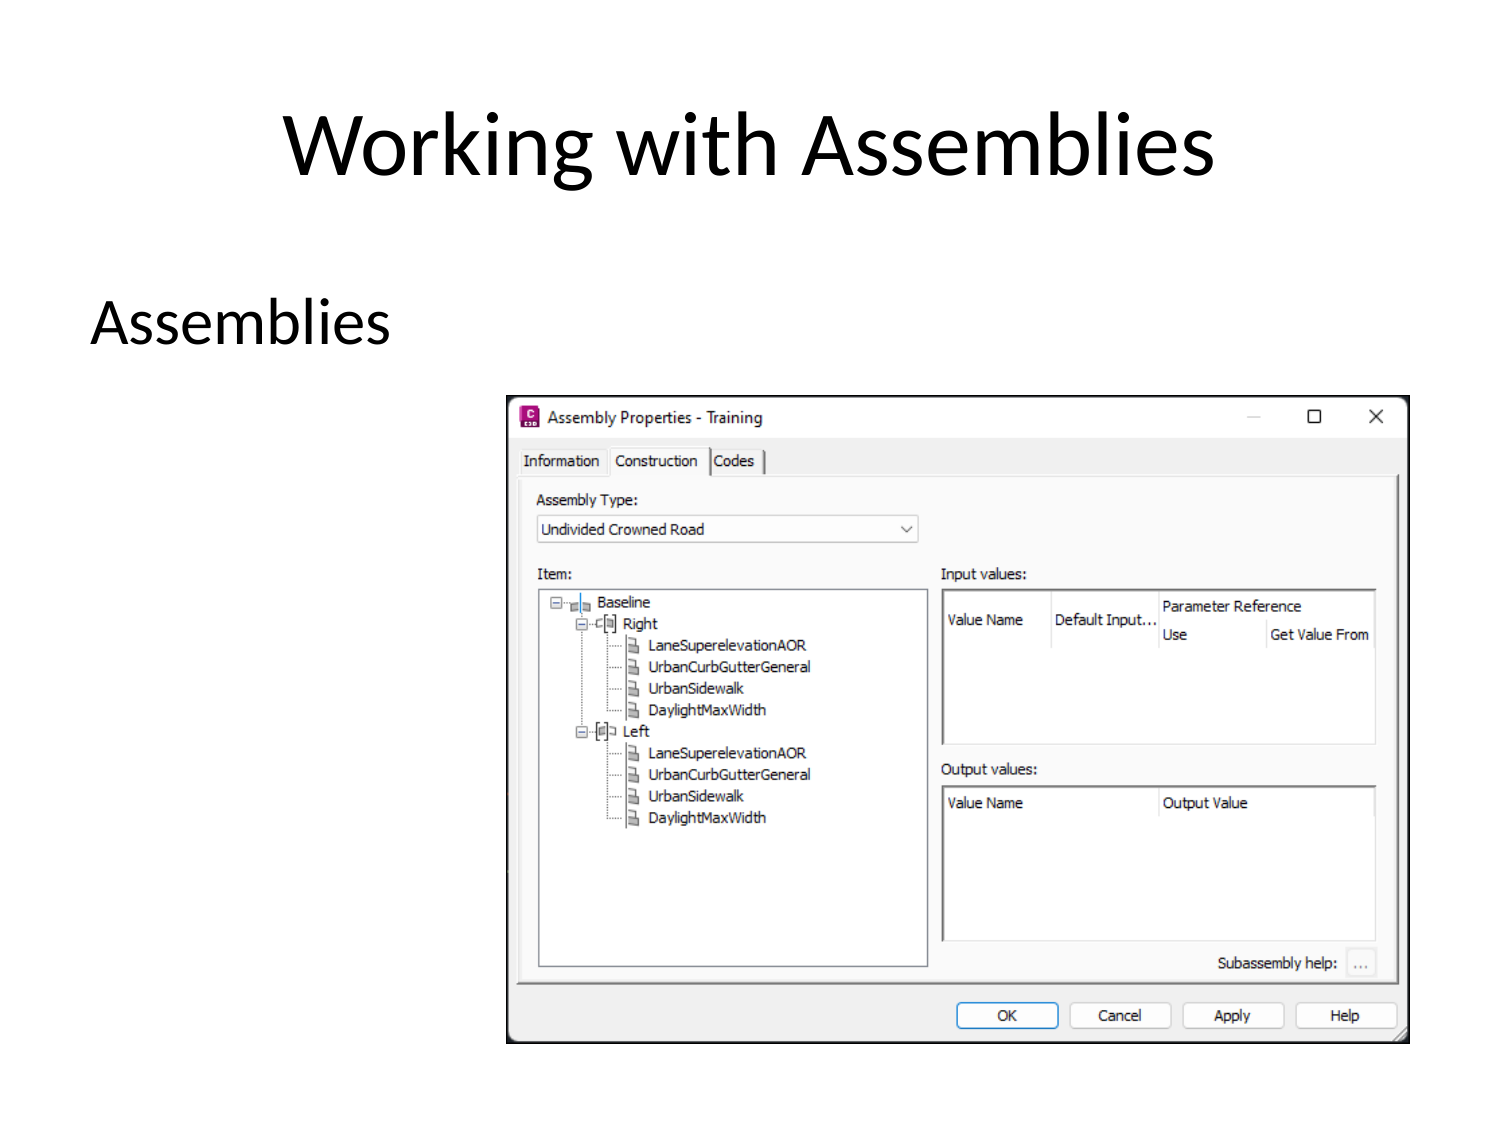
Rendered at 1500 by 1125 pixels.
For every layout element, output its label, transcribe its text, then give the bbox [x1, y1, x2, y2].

title Working with Assemblies [75, 45, 1425, 233]
list Assemblies [75, 270, 1425, 763]
picture [506, 395, 1410, 1044]
